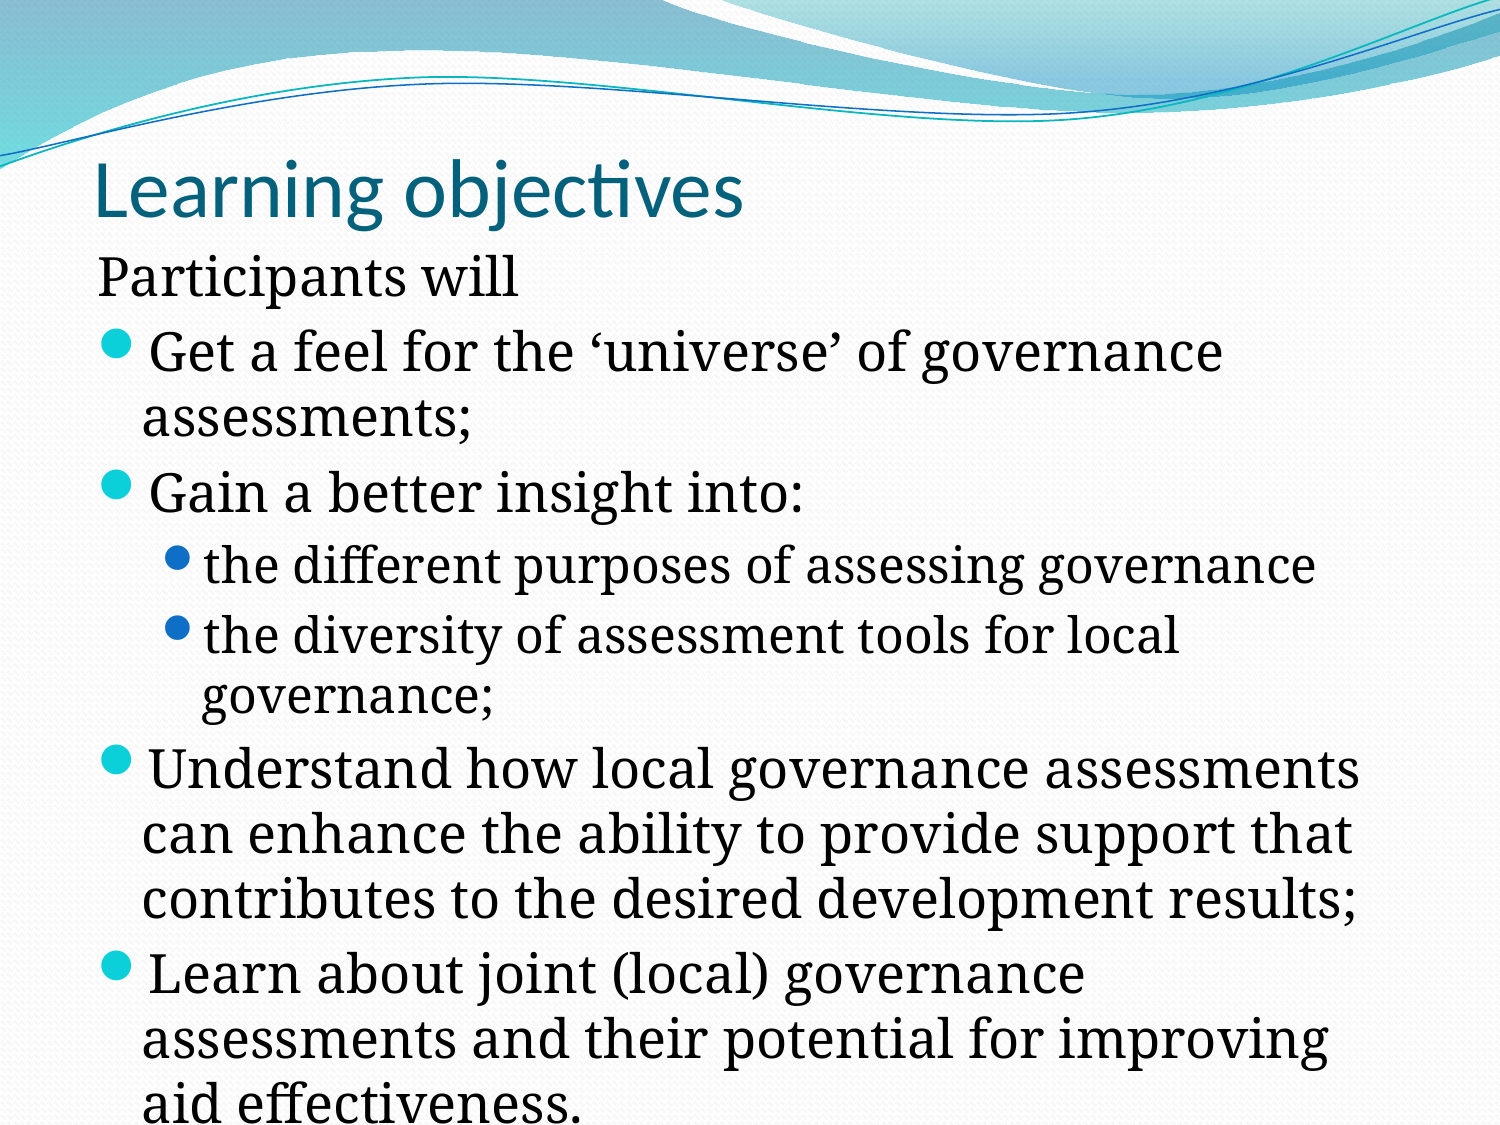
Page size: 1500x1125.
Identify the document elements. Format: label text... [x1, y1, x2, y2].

list Participants will Get a feel for the ‘universe’ of governance assessments; Gain a better insight into: the different purposes of assessing governance the diversity of assessment tools for local governance; Understand how local governance assessments can enhance the ability to provide support that contributes to the desired development results; Learn about joint (local) governance assessments and their potential for improving aid effectiveness. [81, 234, 1433, 955]
title Learning objectives [93, 46, 1444, 235]
